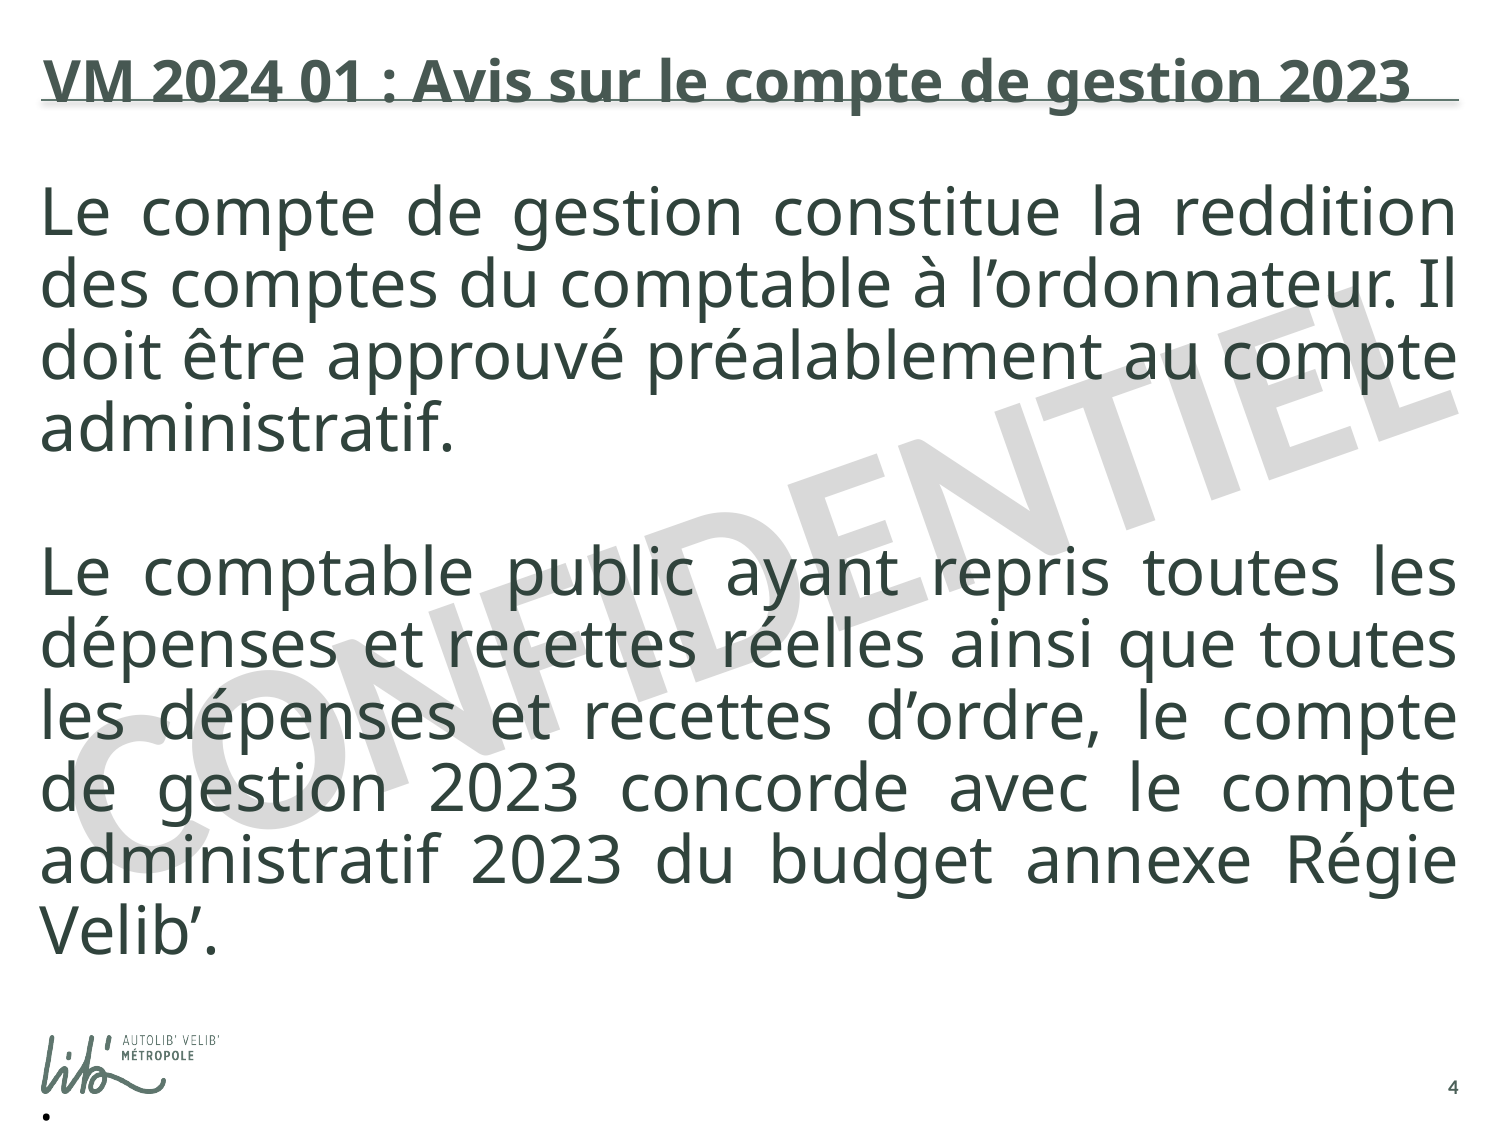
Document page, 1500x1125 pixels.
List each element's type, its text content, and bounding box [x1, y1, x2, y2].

title VM 2024 01 : Avis sur le compte de gestion 2023 [43, 17, 1484, 116]
picture [41, 1050, 219, 1094]
subtitle Le compte de gestion constitue la reddition des comptes du comptable à l’ordonnateur. Il doit être approuvé préalablement au compte administratif. Le comptable public ayant repris toutes les dépenses et recettes réelles ainsi que toutes les dépenses et recettes d’ordre, le compte de gestion 2023 concorde avec le compte administratif 2023 du budget annexe Régie Velib’. . [39, 177, 1461, 1050]
